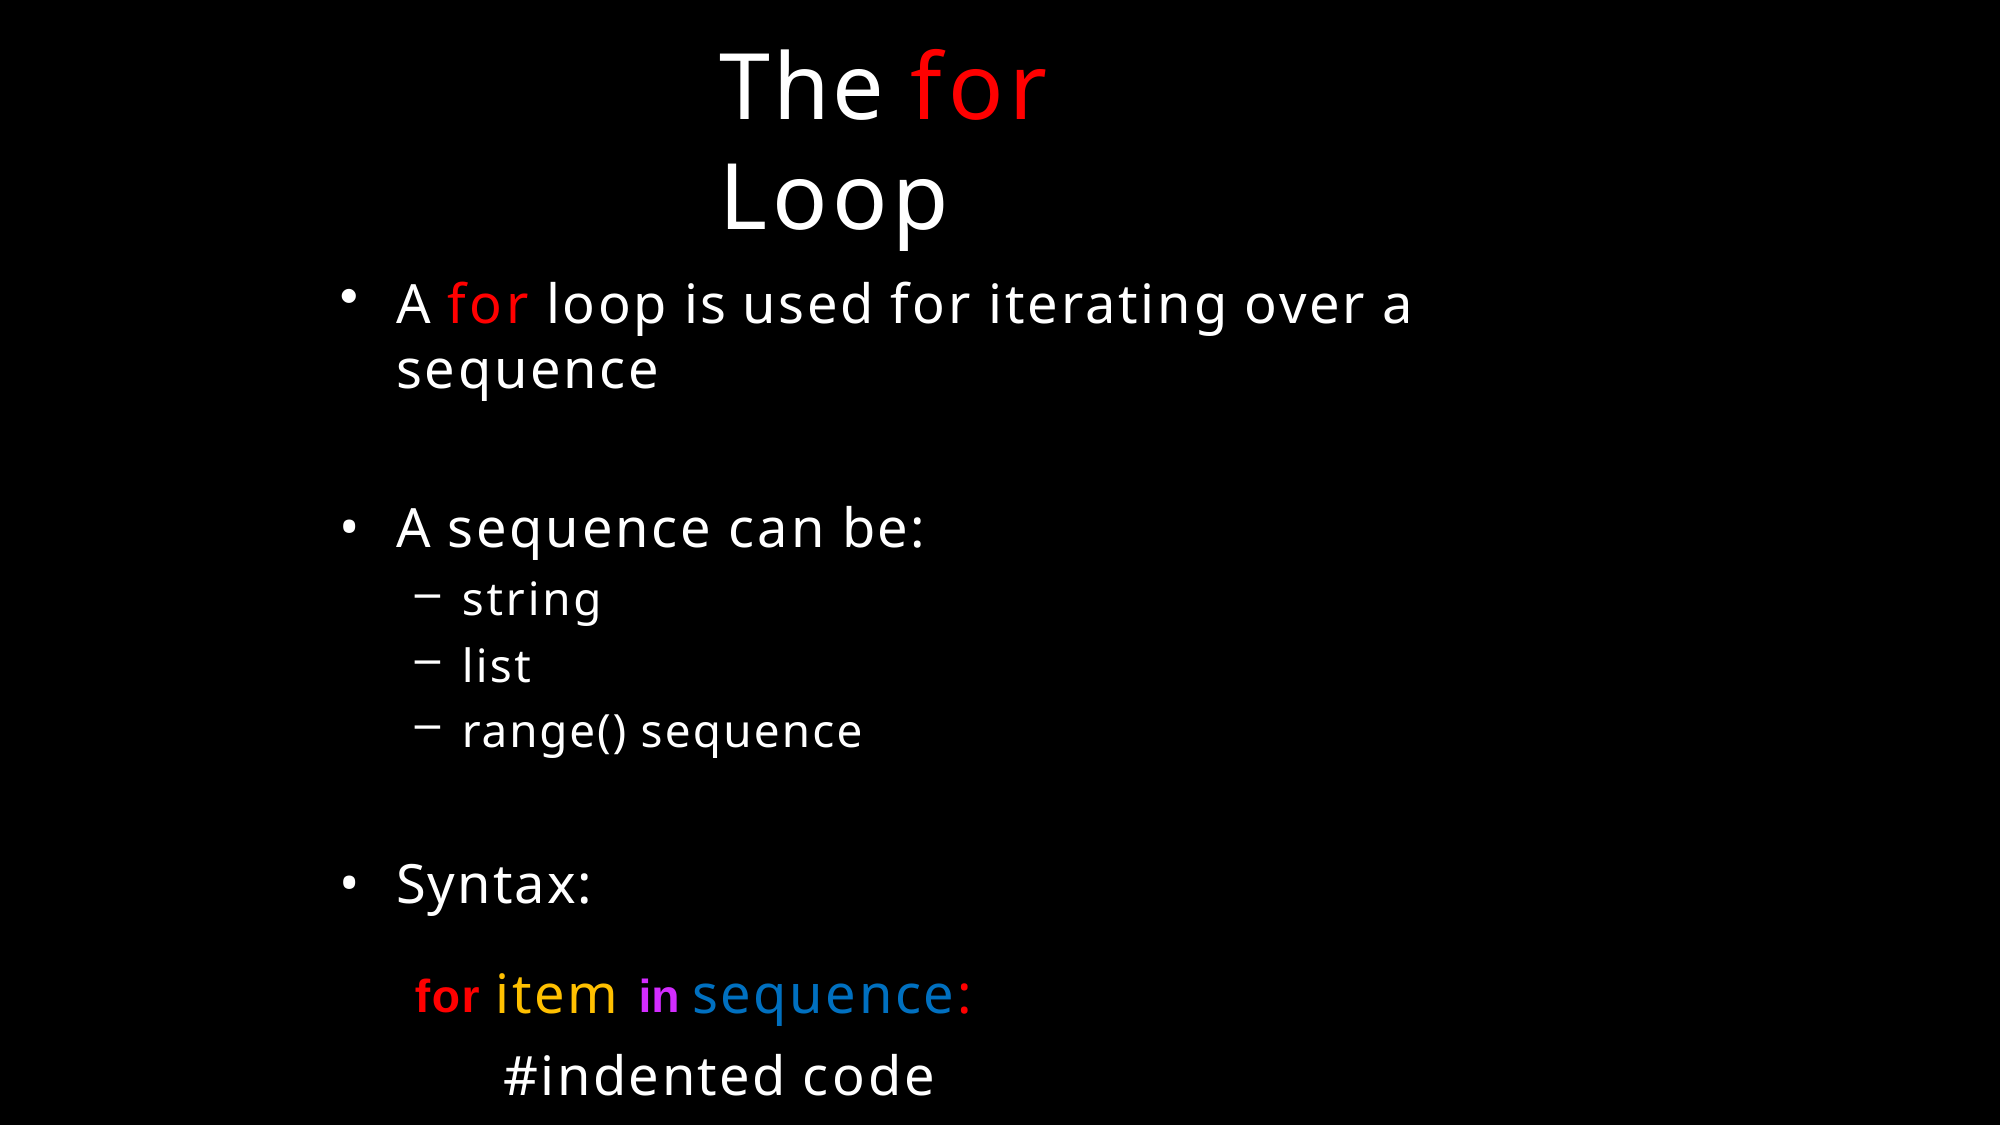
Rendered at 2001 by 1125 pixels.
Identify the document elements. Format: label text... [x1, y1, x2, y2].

title The for Loop [717, 25, 1283, 248]
text_box A for loop is used for iterating over a sequence A sequence can be: string list range() sequence Syntax: for item in sequence: #indented code block [337, 267, 1621, 1125]
